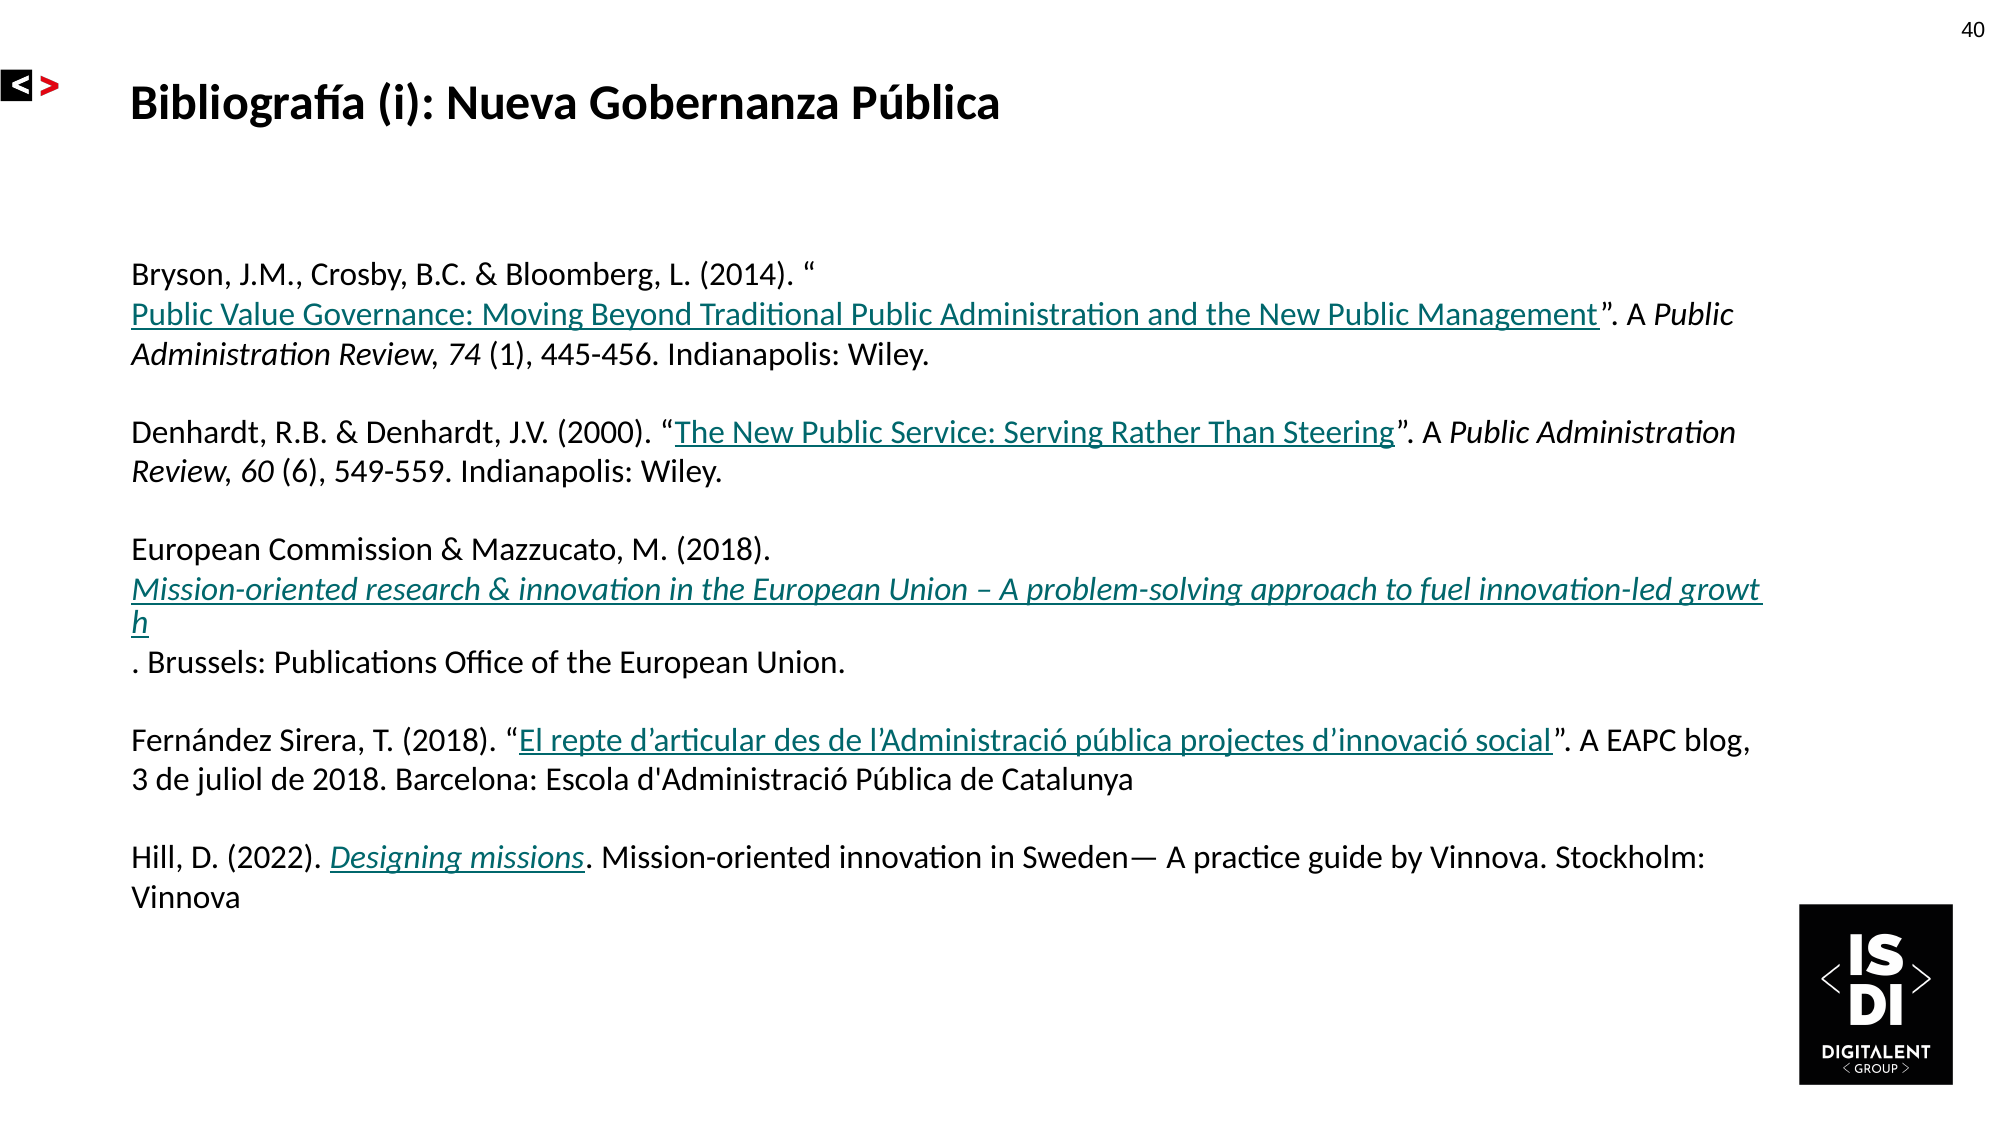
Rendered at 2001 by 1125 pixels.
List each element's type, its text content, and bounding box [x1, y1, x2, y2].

picture [1797, 902, 1955, 1087]
picture [7, 73, 33, 100]
picture [37, 74, 59, 99]
subtitle Bryson, J.M., Crosby, B.C. & Bloomberg, L. (2014). “Public Value Governance: Moving Beyond Traditional Public Administration and the New Public Management”. A Public Administration Review, 74 (1), 445-456. Indianapolis: Wiley. Denhardt, R.B. & Denhardt, J.V. (2000). “The New Public Service: Serving Rather Than Steering”. A Public Administration Review, 60 (6), 549-559. Indianapolis: Wiley. European Commission & Mazzucato, M. (2018). Mission-oriented research & innovation in the European Union – A problem-solving approach to fuel innovation-led growth. Brussels: Publications Office of the European Union. Fernández Sirera, T. (2018). “El repte d’articular des de l’Administració pública projectes d’innovació social”. A EAPC blog, 3 de juliol de 2018. Barcelona: Escola d'Administració Pública de Catalunya Hill, D. (2022). Designing missions. Mission-oriented innovation in Sweden— A practice guide by Vinnova. Stockholm: Vinnova [116, 245, 1780, 964]
title Bibliografía (i): Nueva Gobernanza Pública [115, 37, 1888, 137]
